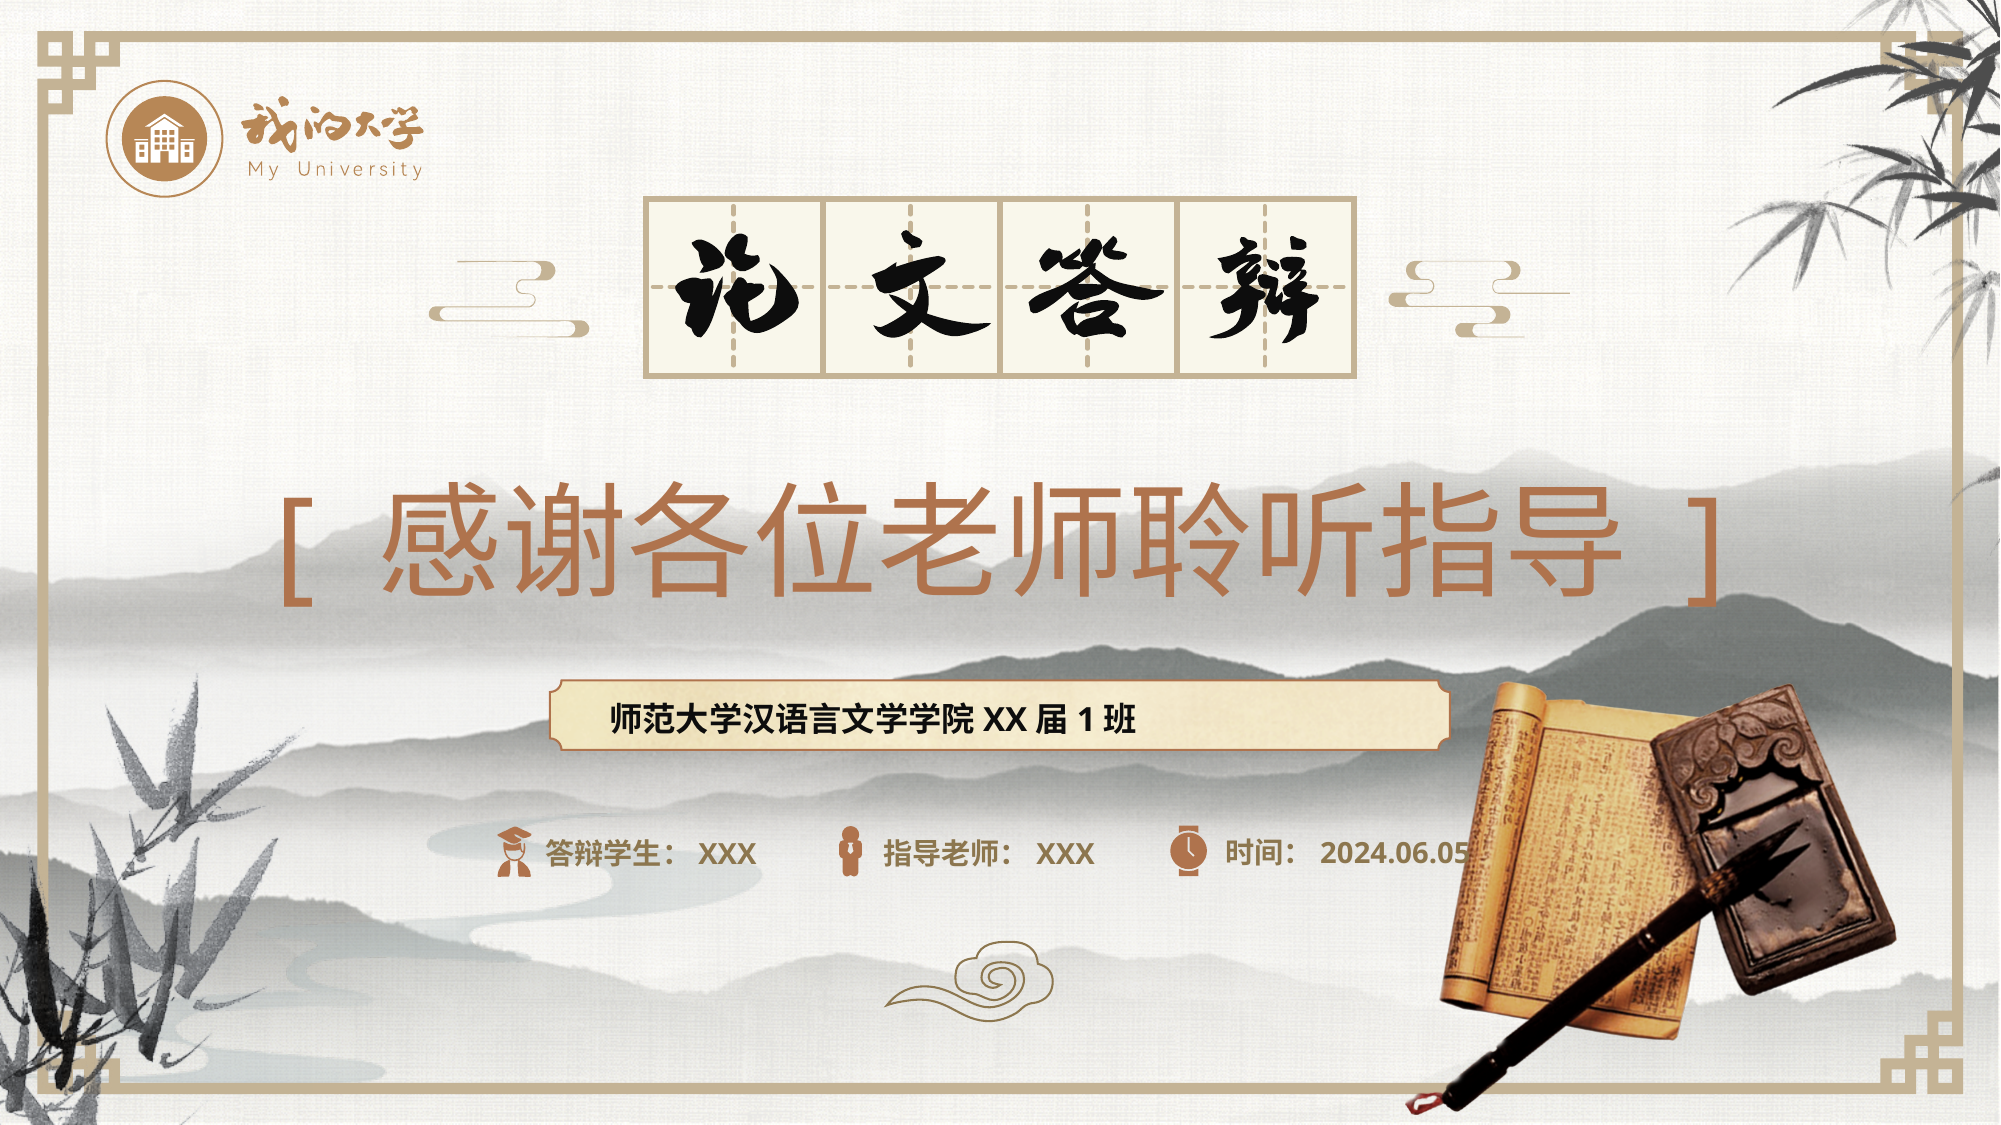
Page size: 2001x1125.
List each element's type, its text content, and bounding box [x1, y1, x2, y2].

picture [96, 43, 108, 55]
picture [49, 90, 61, 103]
picture [73, 67, 84, 79]
text_box [886, 941, 1053, 1022]
picture [0, 0, 2001, 1125]
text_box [106, 80, 424, 197]
picture [49, 43, 61, 55]
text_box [497, 825, 1503, 879]
text_box [428, 260, 590, 338]
text_box 师范大学汉语言文学学院XX届1班 [594, 690, 1406, 746]
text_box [645, 198, 1355, 377]
text_box [548, 679, 1451, 751]
text_box [ 感谢各位老师聆听指导 ] [259, 455, 1742, 620]
text_box [1388, 260, 1570, 338]
